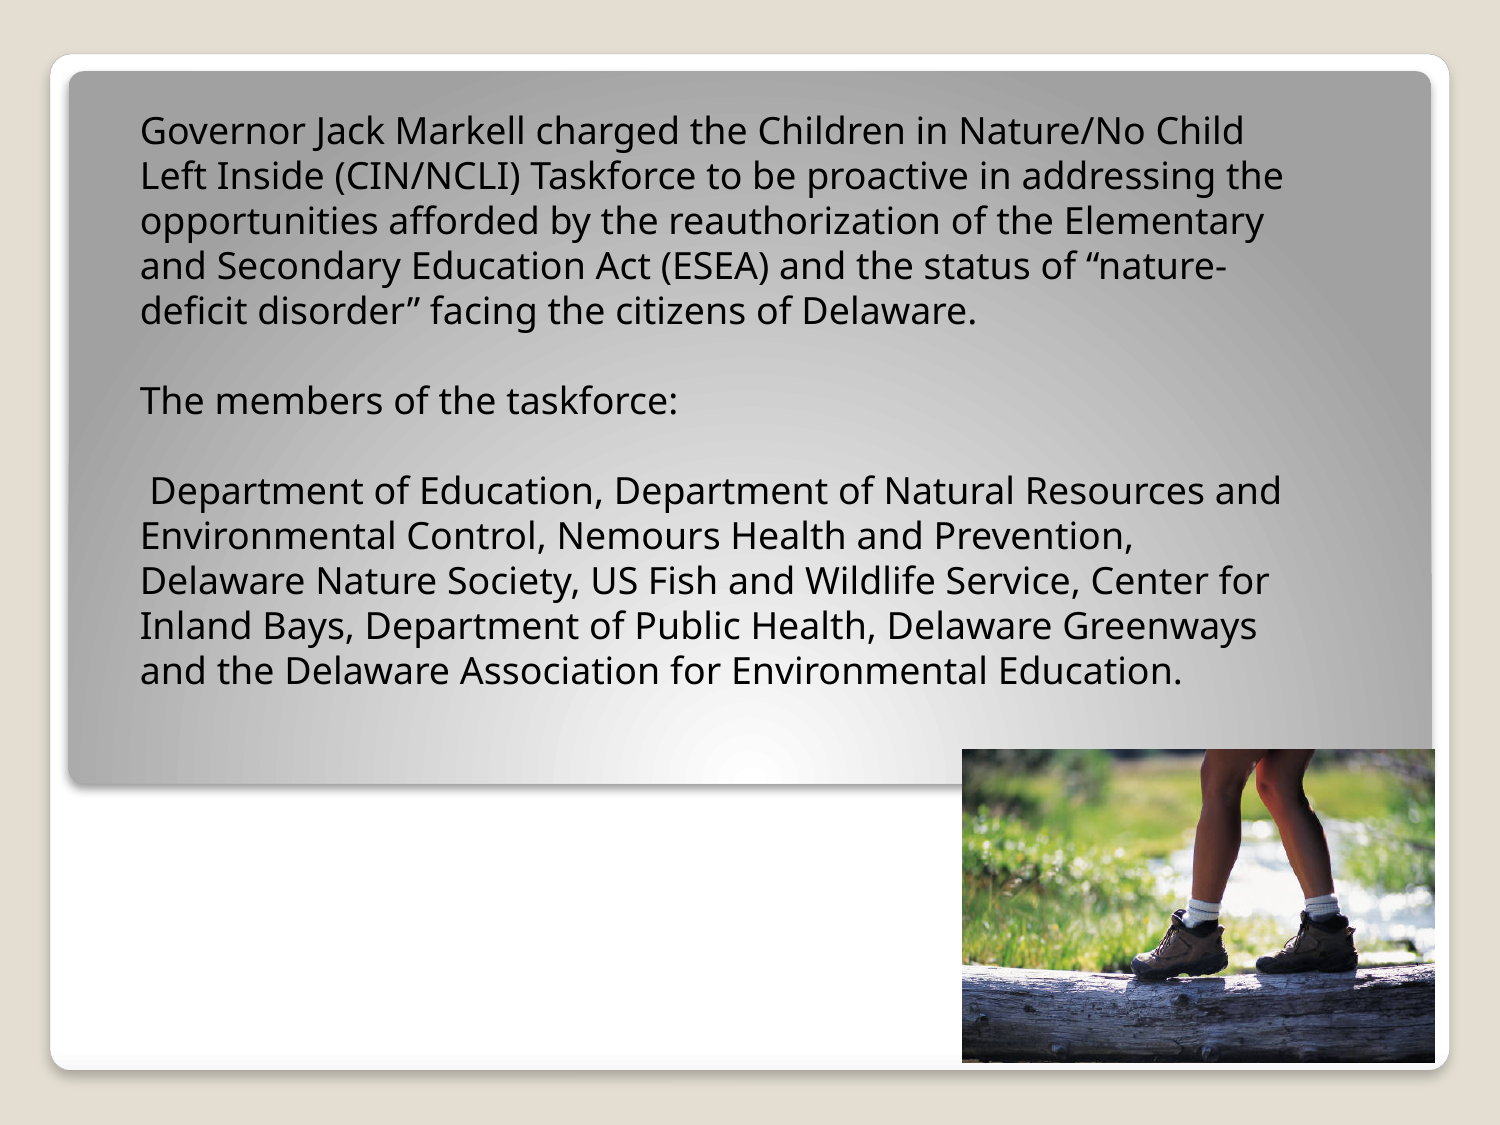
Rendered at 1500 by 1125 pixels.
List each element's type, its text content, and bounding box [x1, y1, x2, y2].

picture [962, 749, 1436, 1063]
text_box Governor Jack Markell charged the Children in Nature/No Child Left Inside (CIN/NCLI) Taskforce to be proactive in addressing the opportunities afforded by the reauthorization of the Elementary and Secondary Education Act (ESEA) and the status of “nature-deficit disorder” facing the citizens of Delaware. The members of the taskforce: Department of Education, Department of Natural Resources and Environmental Control, Nemours Health and Prevention, Delaware Nature Society, US Fish and Wildlife Service, Center for Inland Bays, Department of Public Health, Delaware Greenways and the Delaware Association for Environmental Education. [124, 99, 1313, 700]
